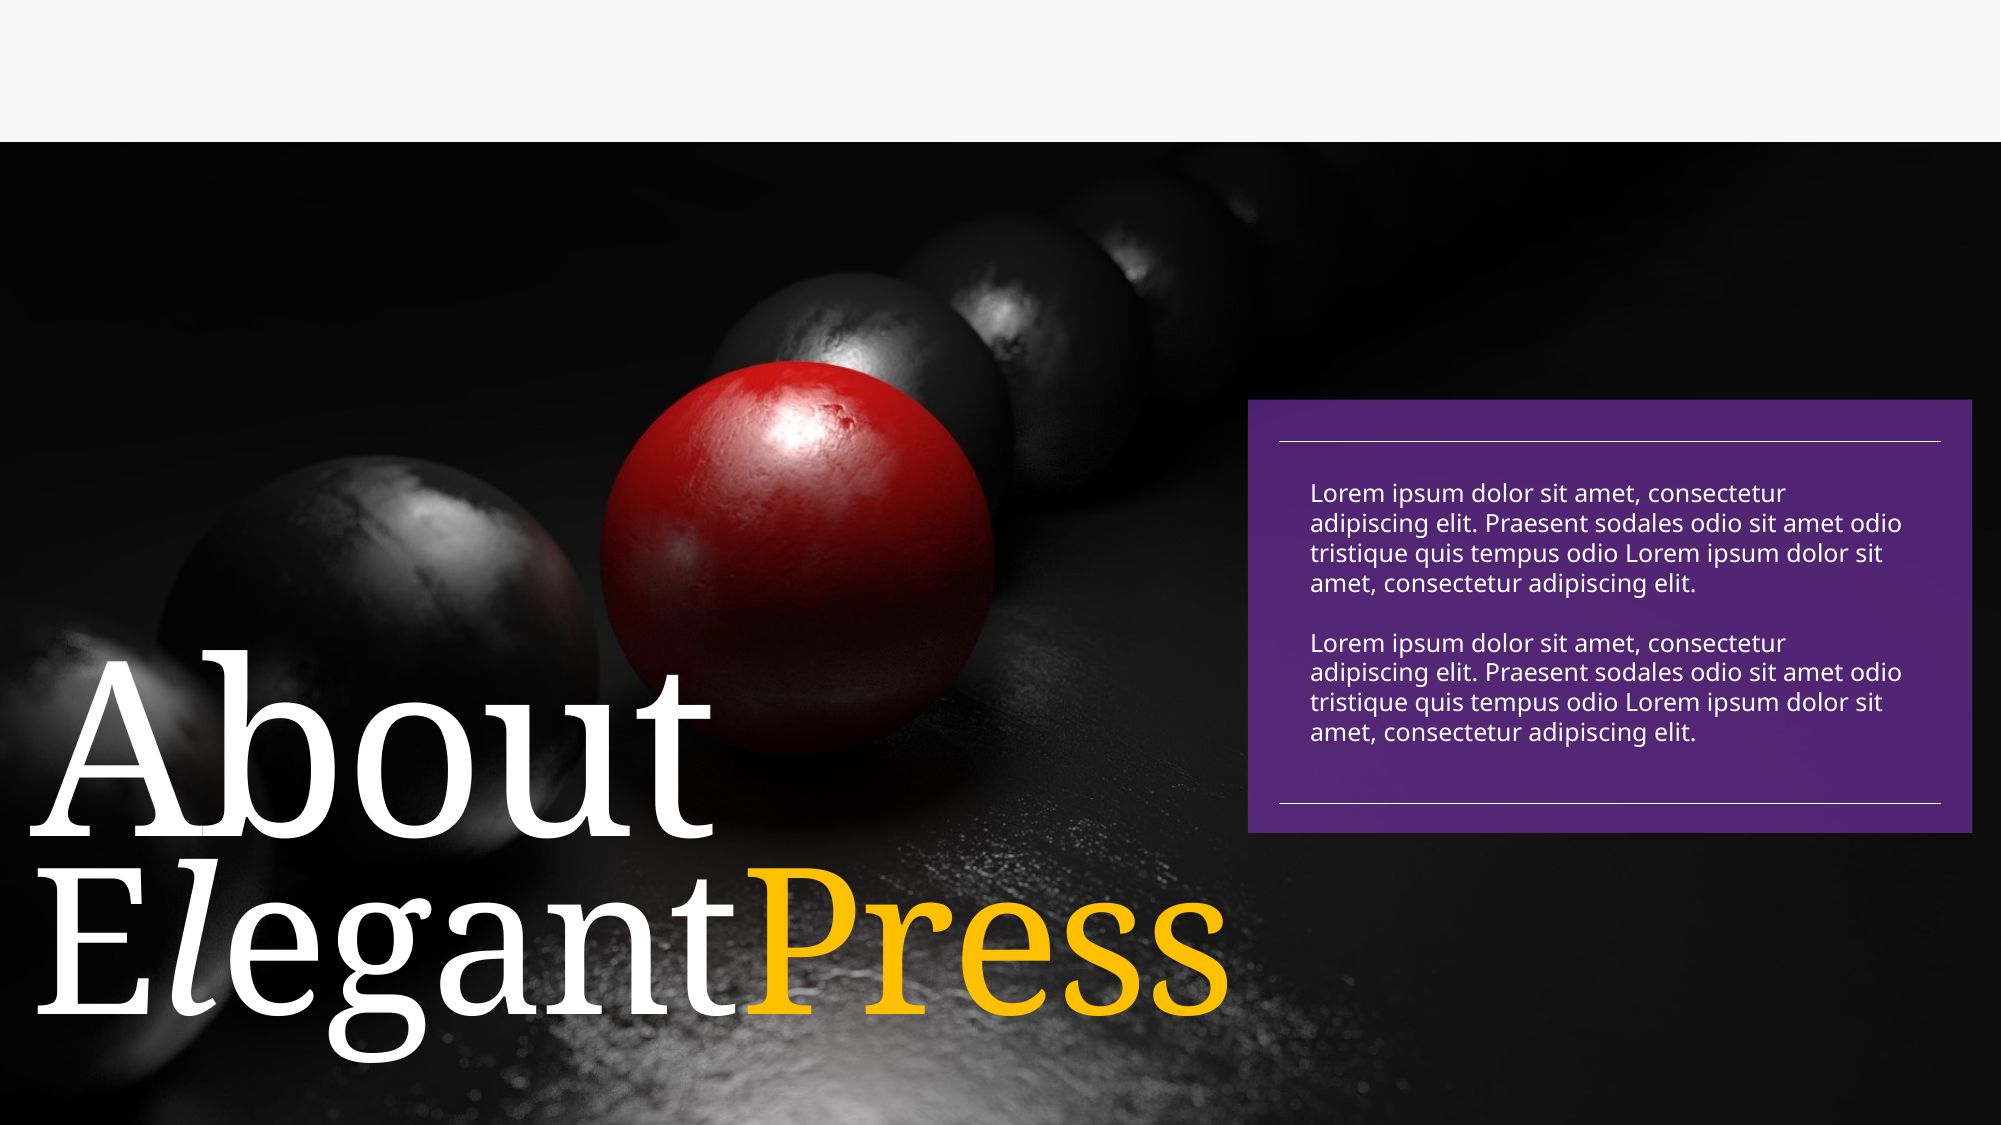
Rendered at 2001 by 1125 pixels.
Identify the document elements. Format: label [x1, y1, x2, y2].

text_box [0, 142, 2000, 1125]
